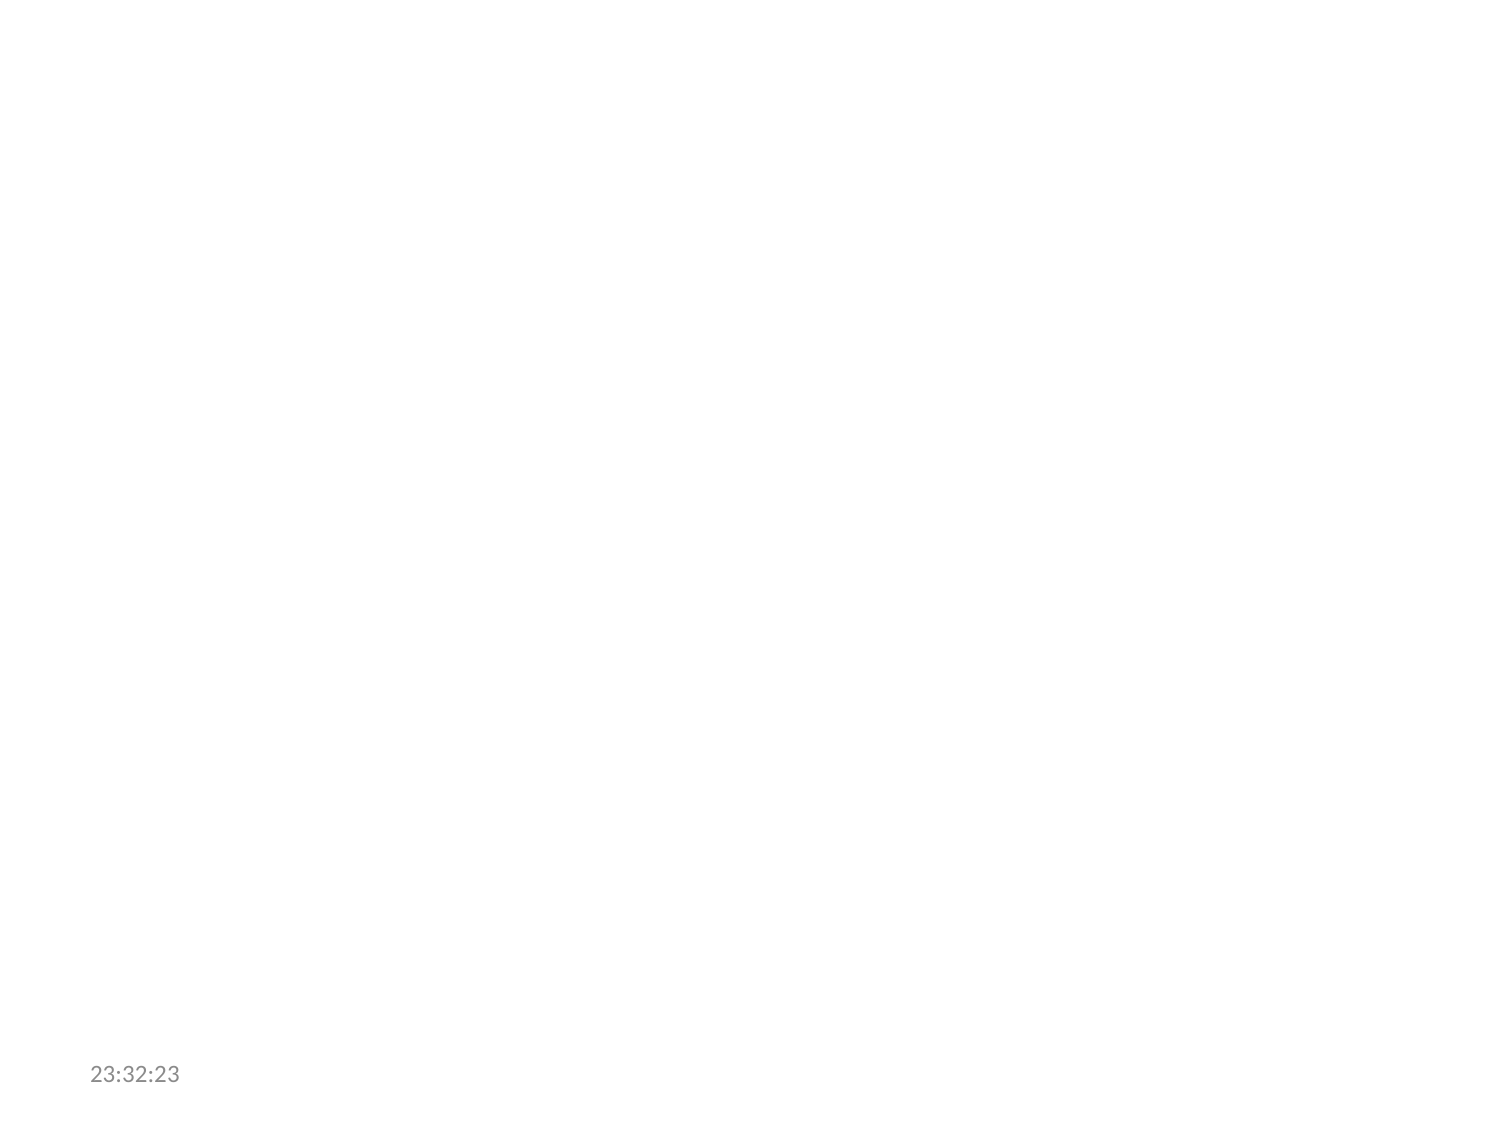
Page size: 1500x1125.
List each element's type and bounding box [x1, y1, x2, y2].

slide_number [75, 1042, 425, 1103]
